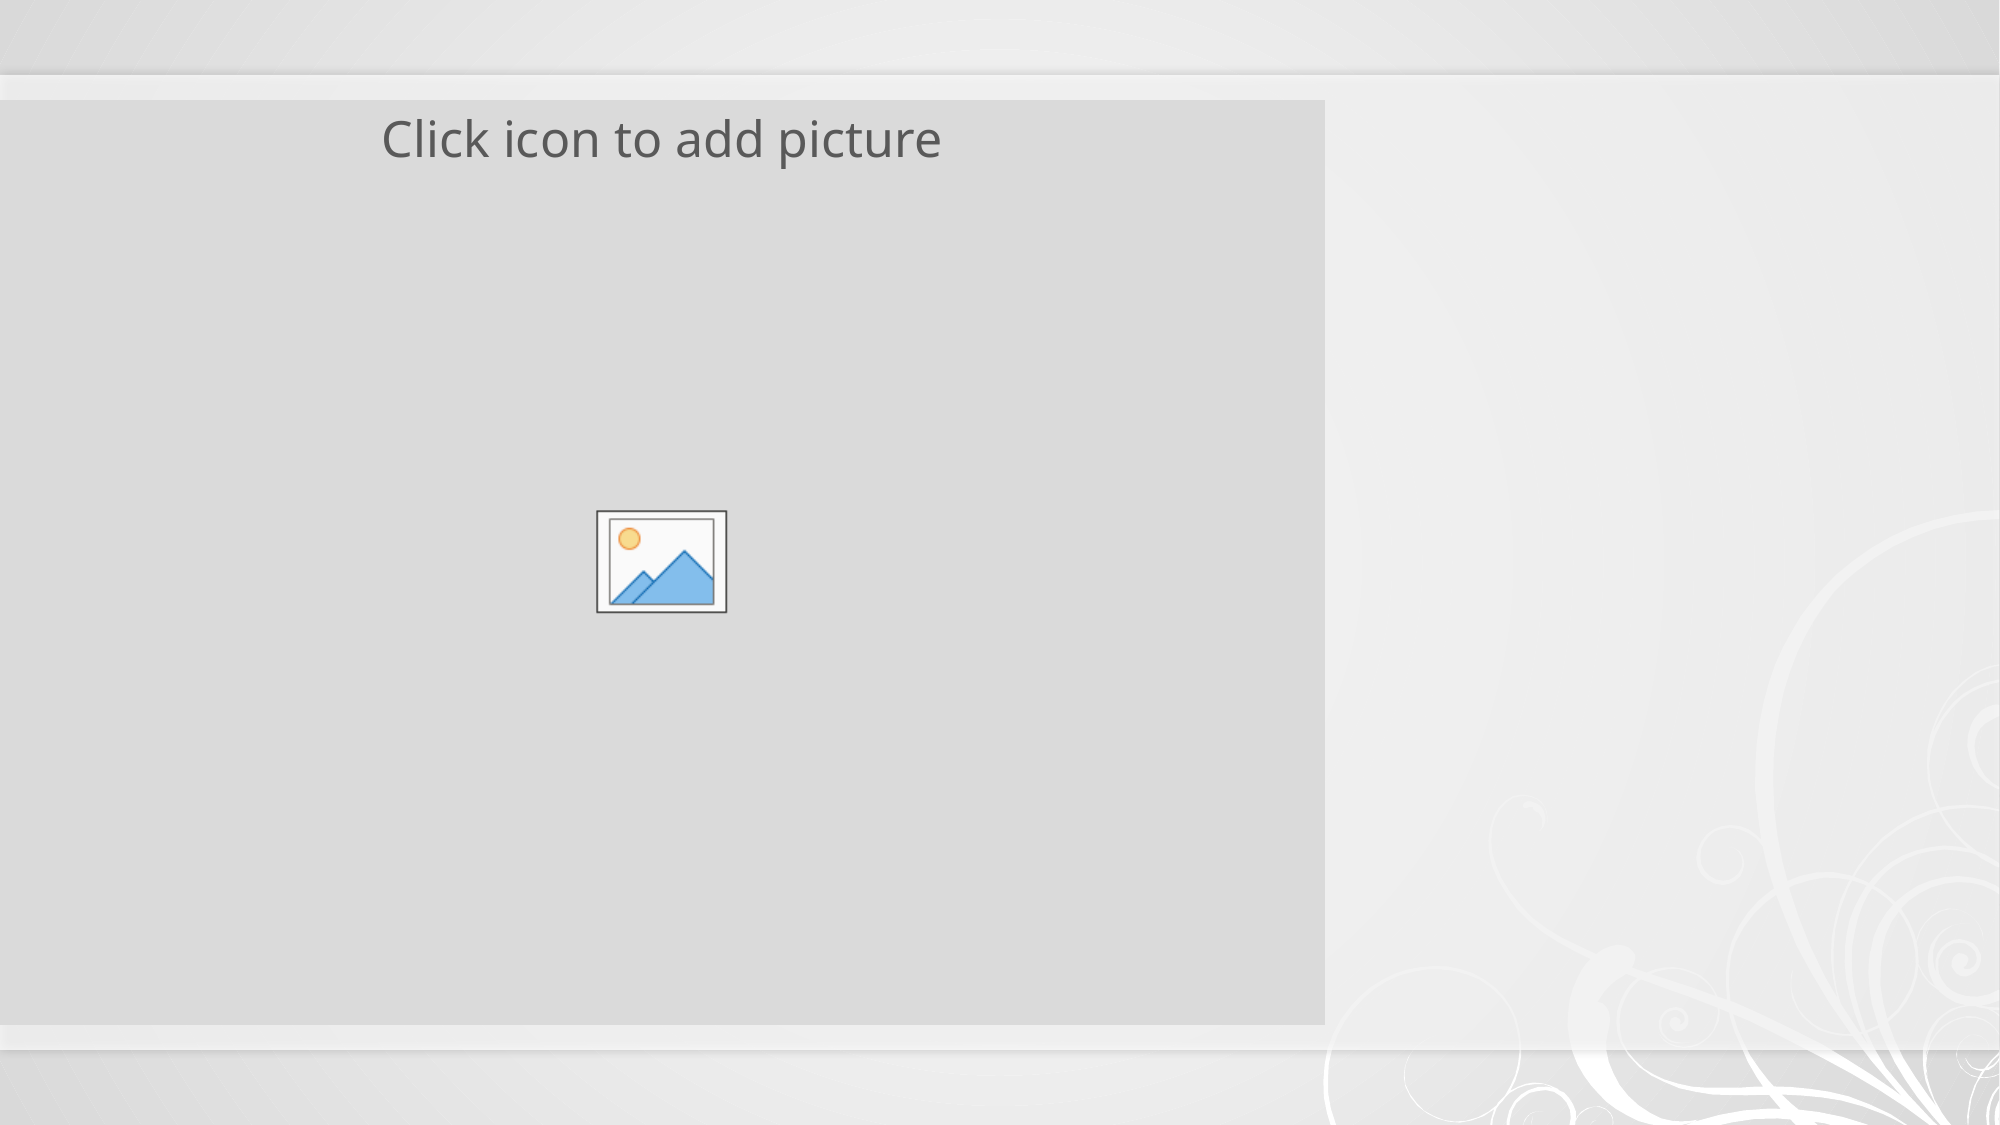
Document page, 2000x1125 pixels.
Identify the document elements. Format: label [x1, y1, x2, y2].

picture [0, 99, 1325, 1025]
